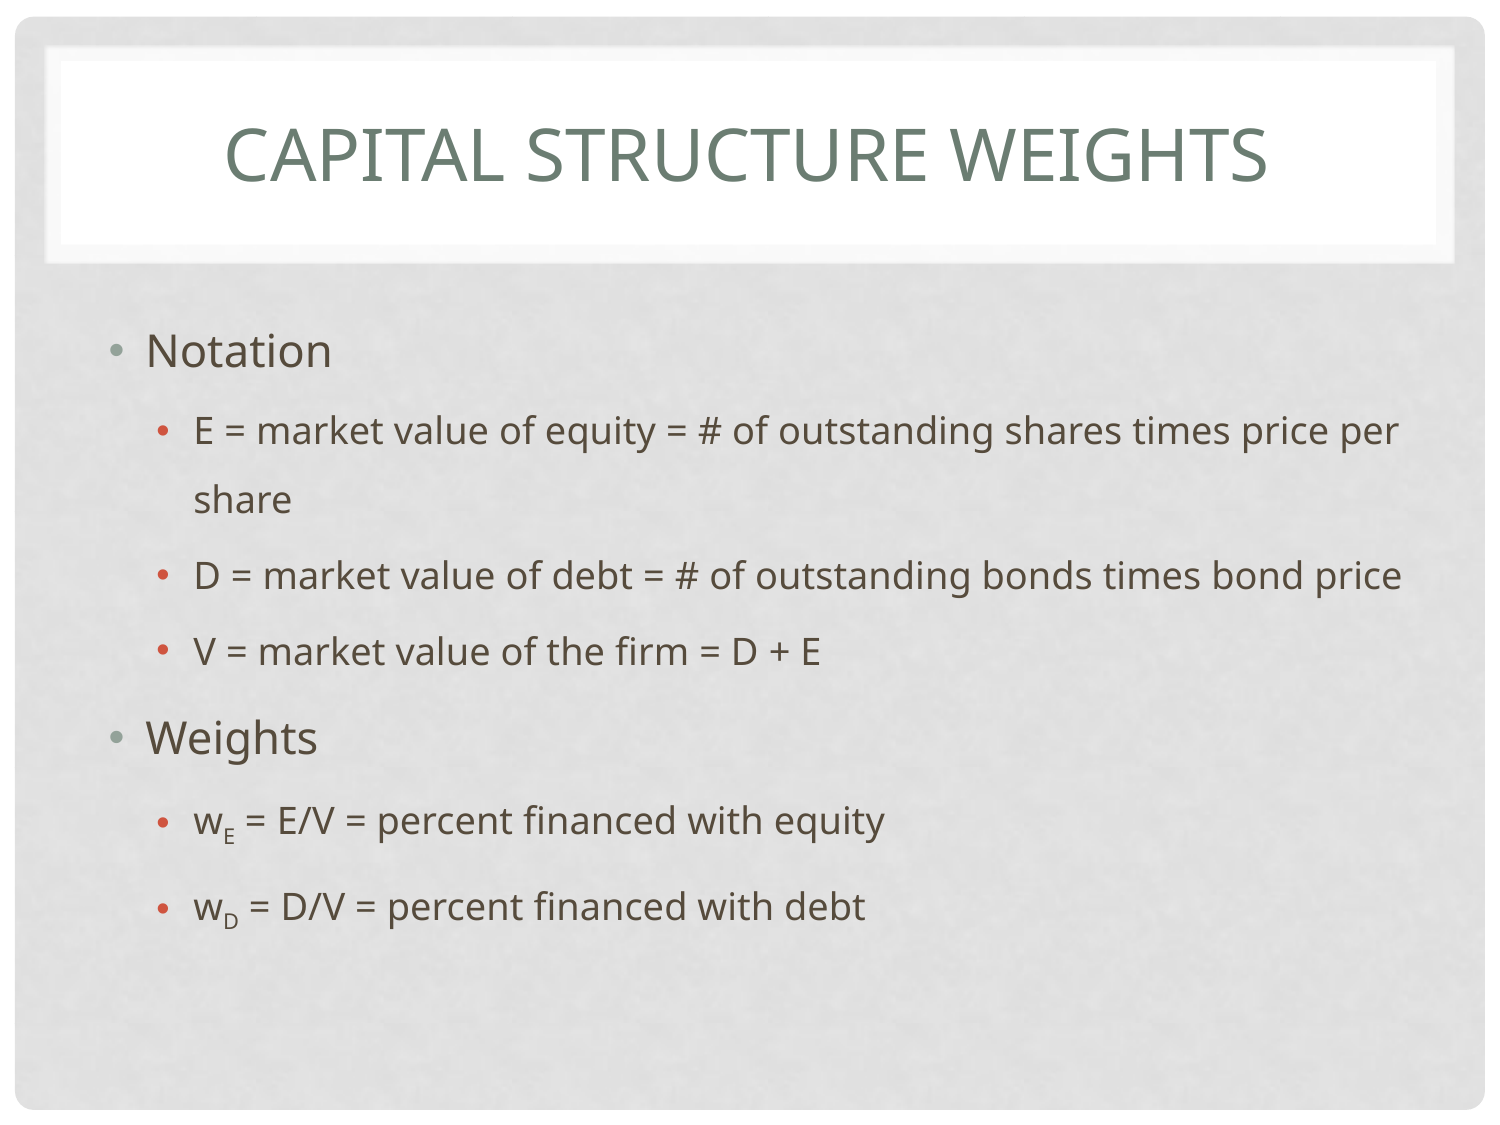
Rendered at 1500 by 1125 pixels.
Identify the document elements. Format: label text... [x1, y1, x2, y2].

title Capital Structure Weights [69, 66, 1425, 238]
list Notation E = market value of equity = # of outstanding shares times price per share D = market value of debt = # of outstanding bonds times bond price V = market value of the firm = D + E Weights wE = E/V = percent financed with equity wD = D/V = percent financed with debt [75, 287, 1425, 1005]
